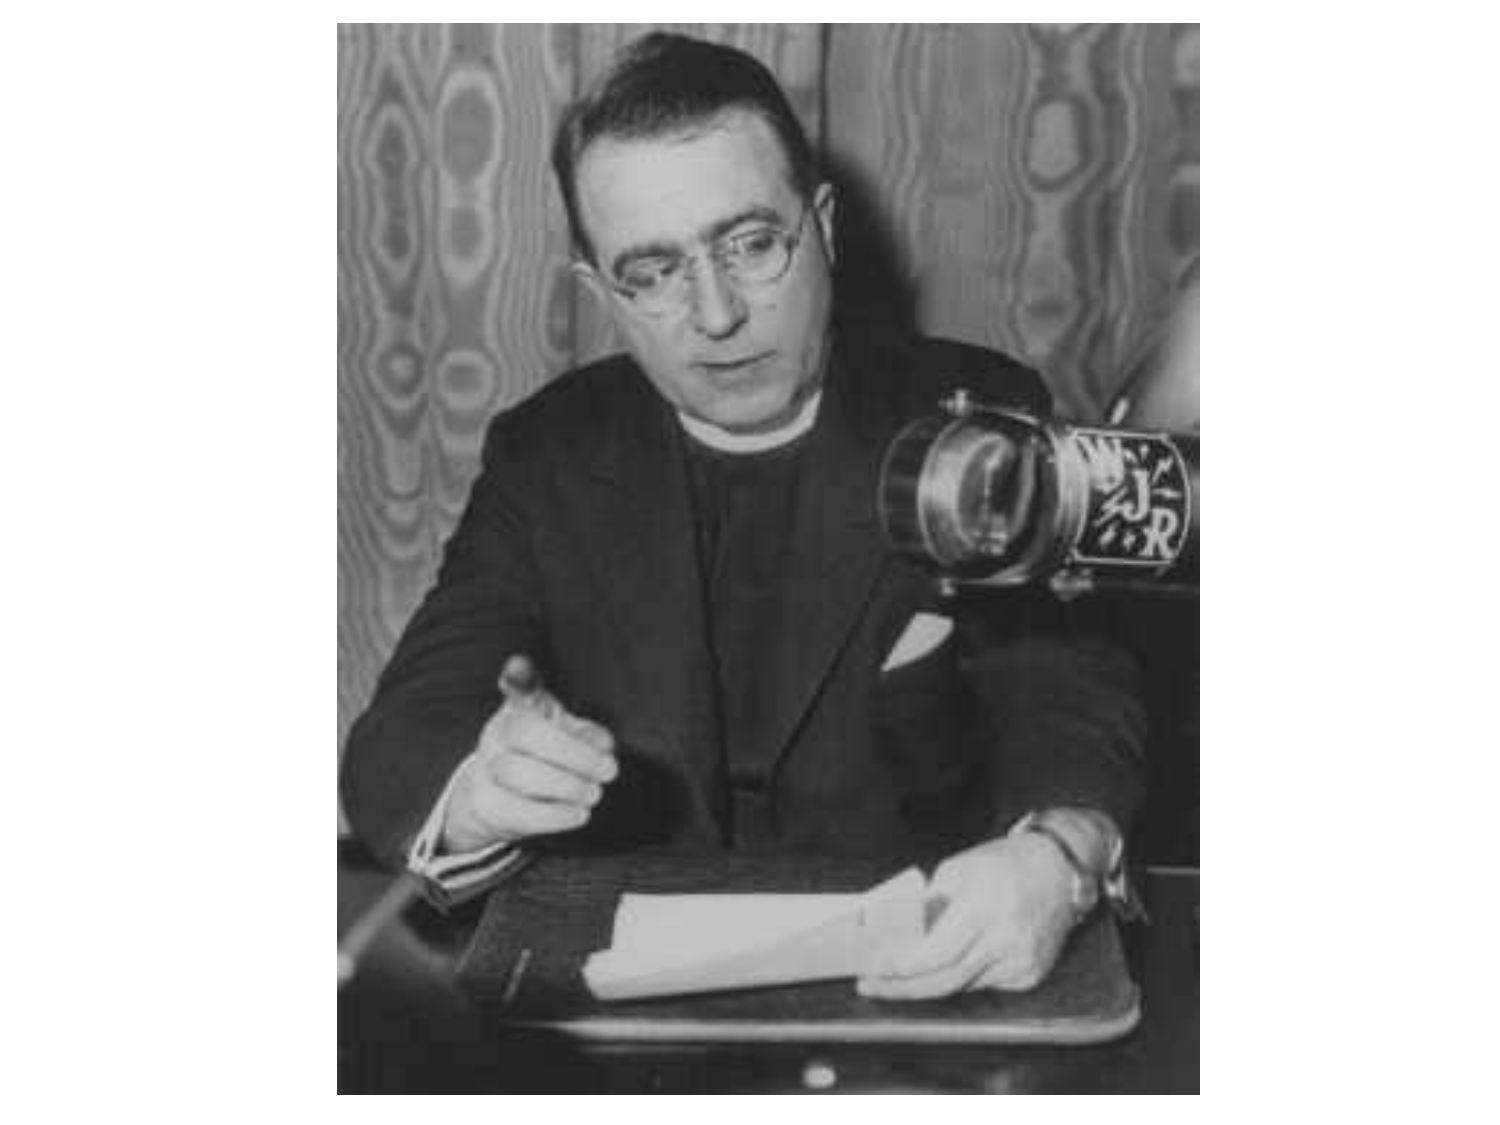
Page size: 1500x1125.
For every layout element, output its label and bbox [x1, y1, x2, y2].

picture [337, 23, 1201, 1095]
